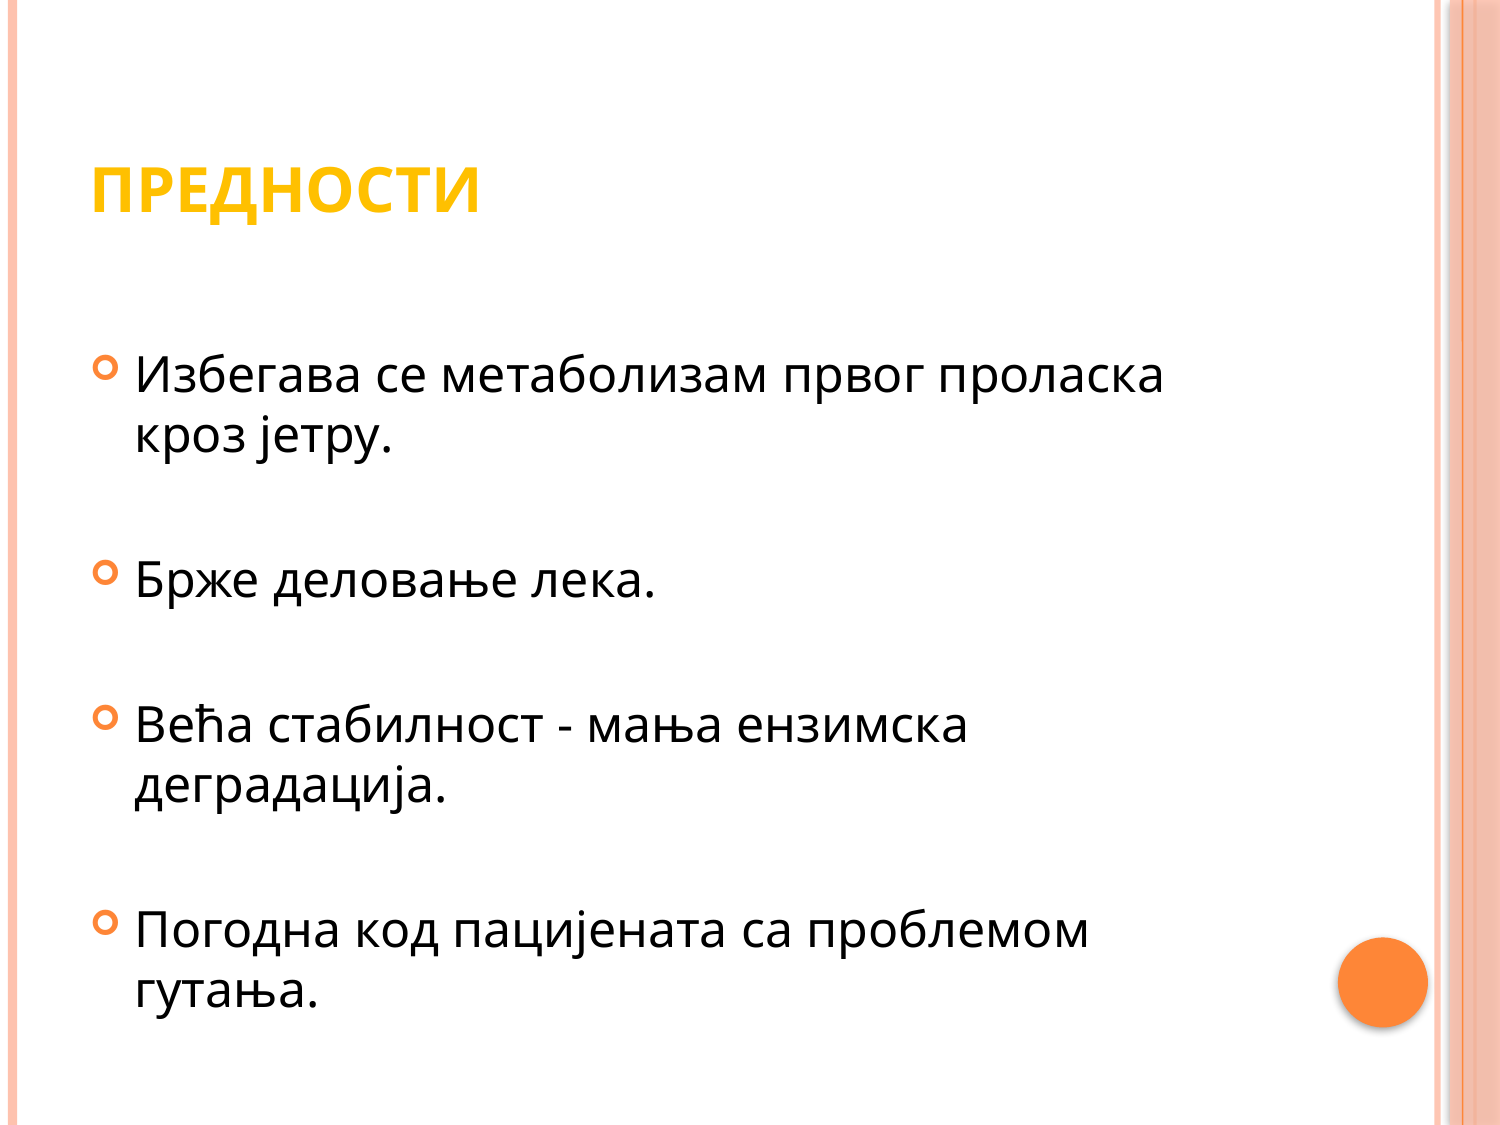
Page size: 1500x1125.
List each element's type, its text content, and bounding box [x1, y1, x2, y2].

title Предности [75, 45, 1300, 233]
list Избегава се метаболизам првог проласка кроз јетру. Брже деловање лека. Већа стабилност - мања ензимска деградација. Погодна код пацијената са проблемом гутања. [75, 262, 1300, 1062]
